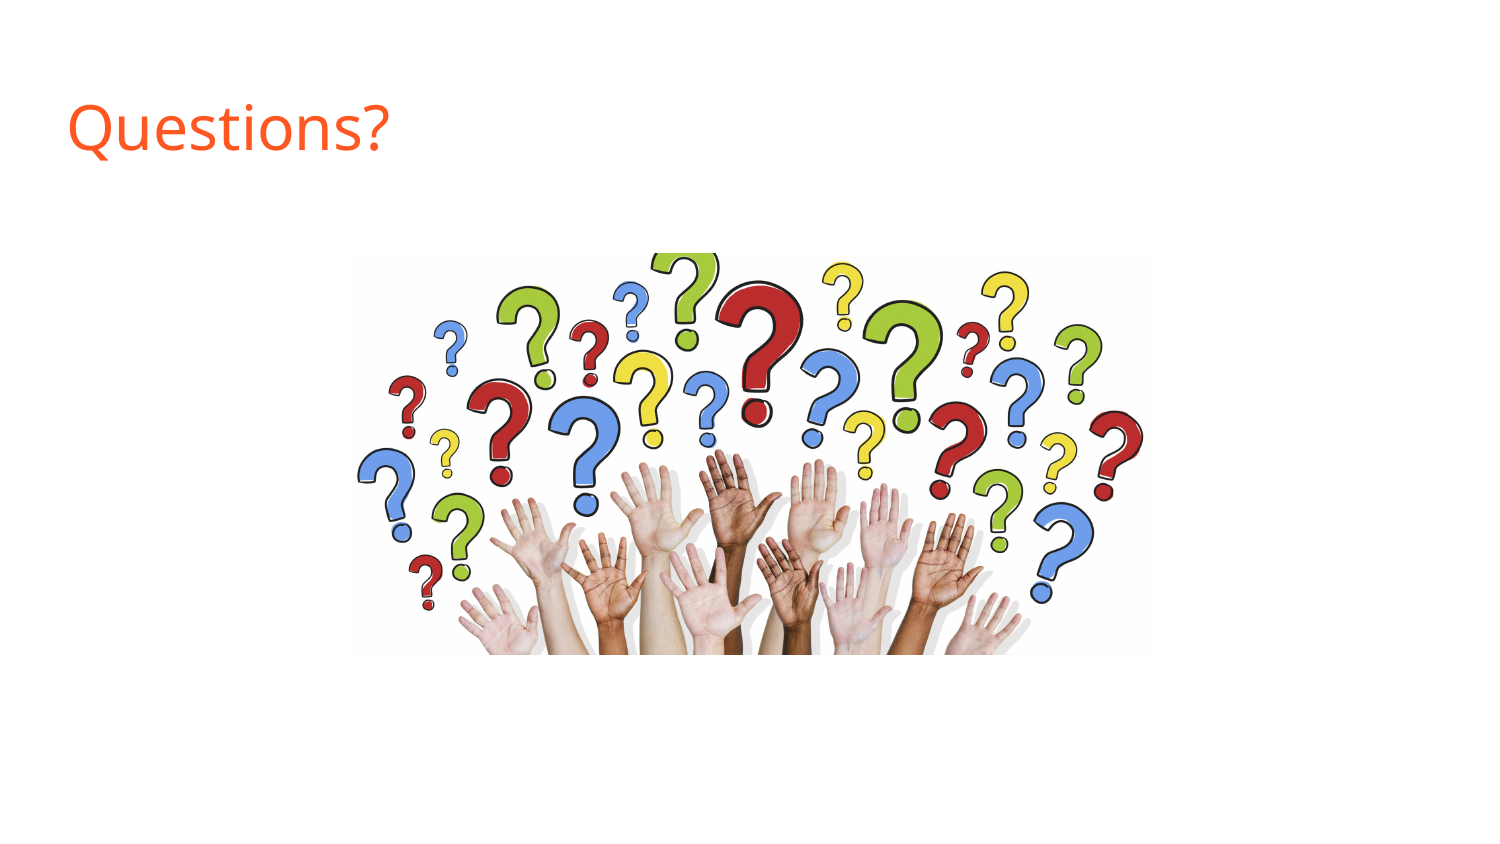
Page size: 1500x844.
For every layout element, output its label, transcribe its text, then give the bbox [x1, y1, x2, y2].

picture [348, 253, 1152, 655]
title Questions? [51, 72, 1449, 167]
